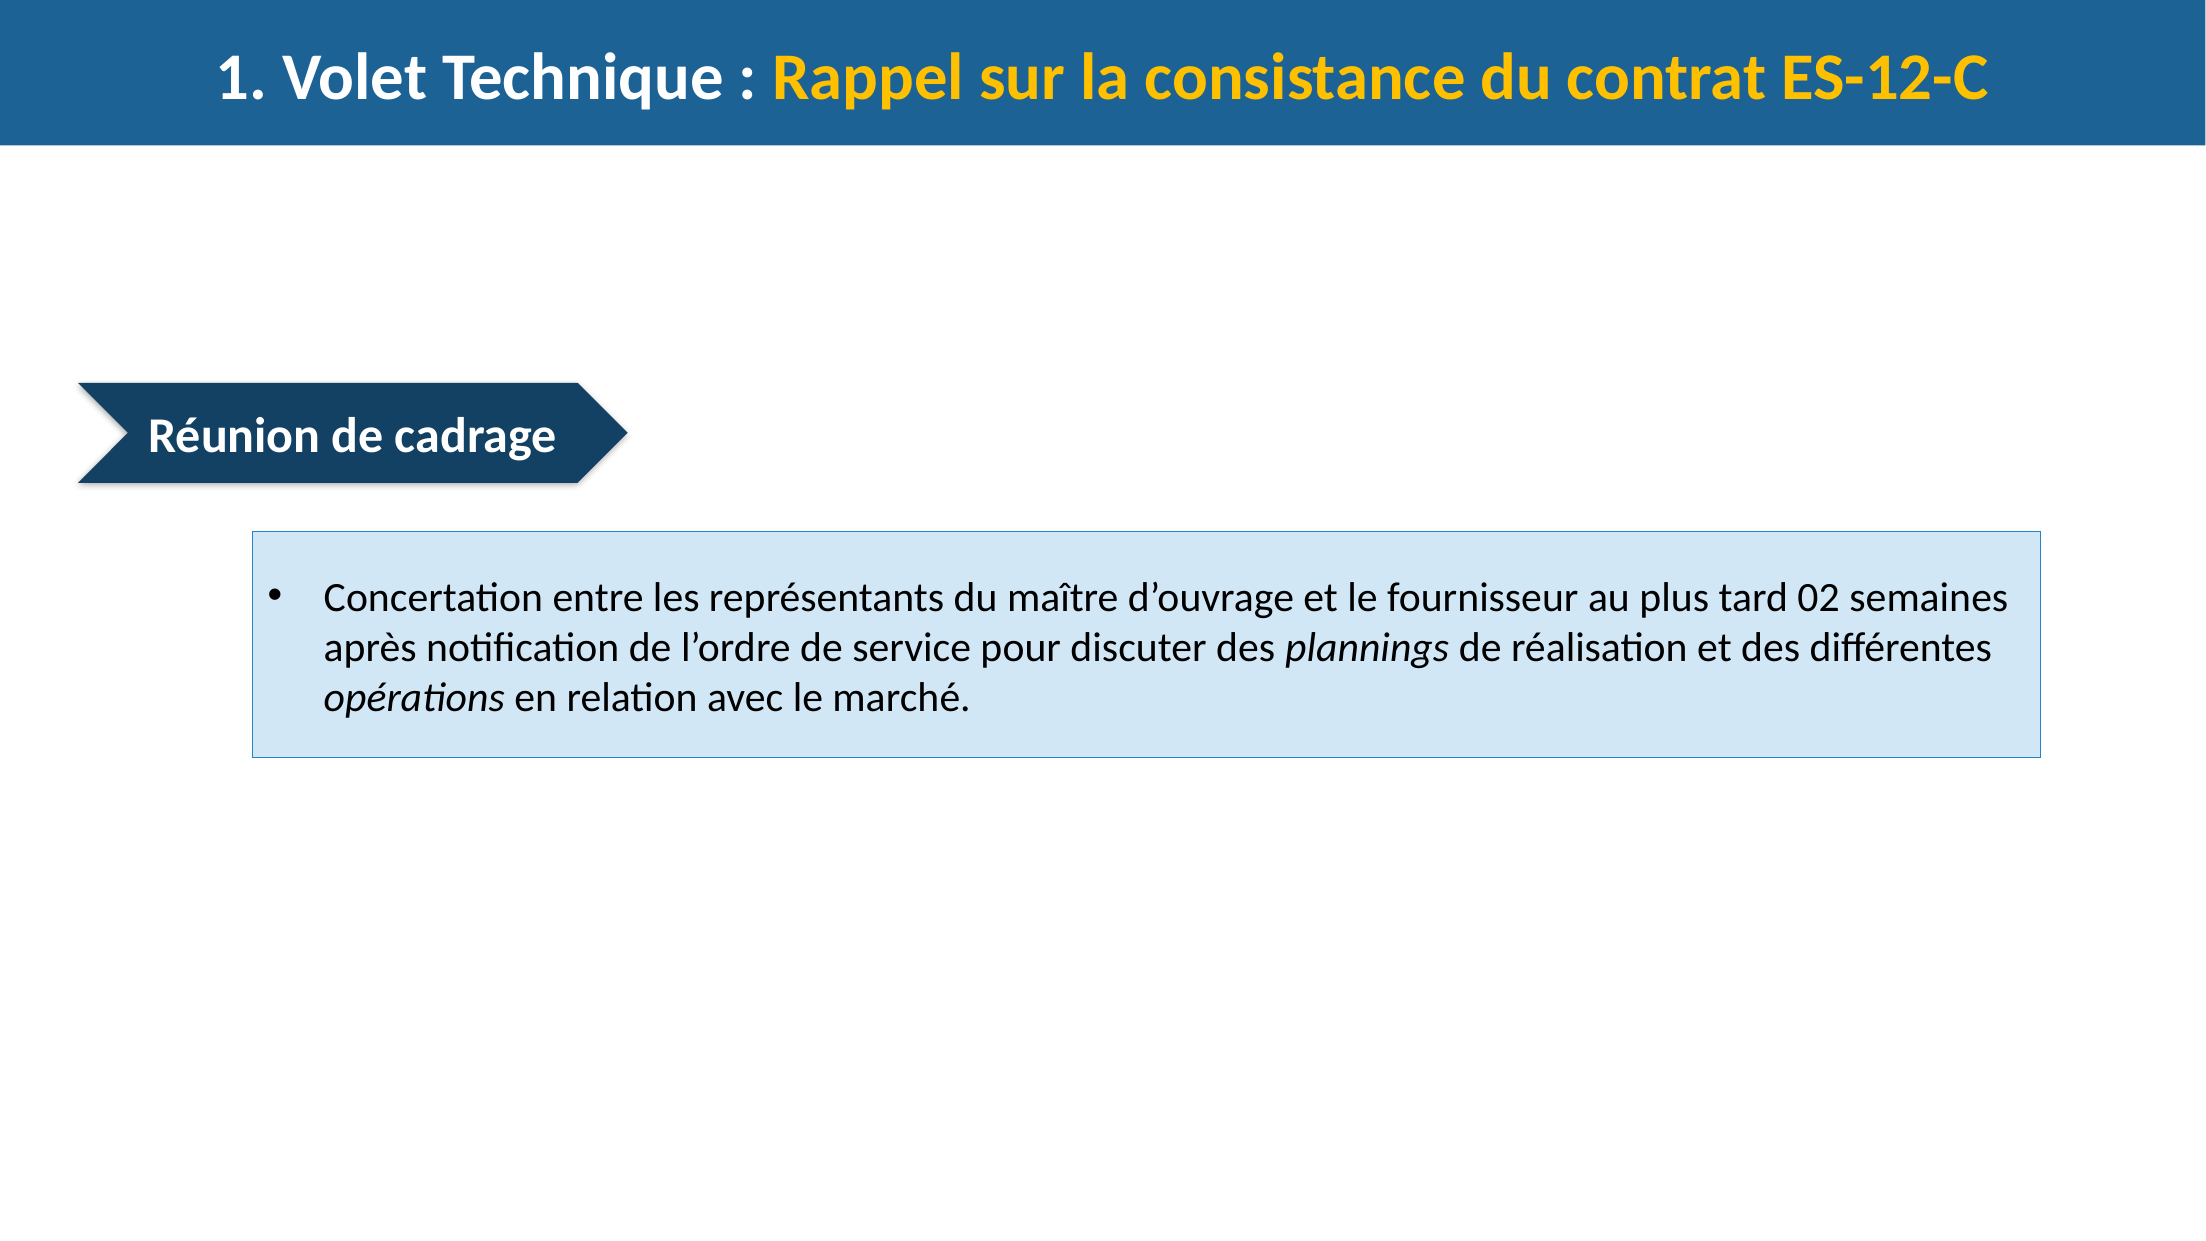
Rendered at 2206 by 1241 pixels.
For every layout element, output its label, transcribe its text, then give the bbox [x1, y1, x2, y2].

text_box Réunion de cadrage [78, 382, 628, 483]
text_box Concertation entre les représentants du maître d’ouvrage et le fournisseur au plus tard 02 semaines après notification de l’ordre de service pour discuter des plannings de réalisation et des différentes opérations en relation avec le marché. [252, 531, 2041, 758]
text_box 1. Volet Technique : Rappel sur la consistance du contrat ES-12-C [0, 0, 2206, 147]
